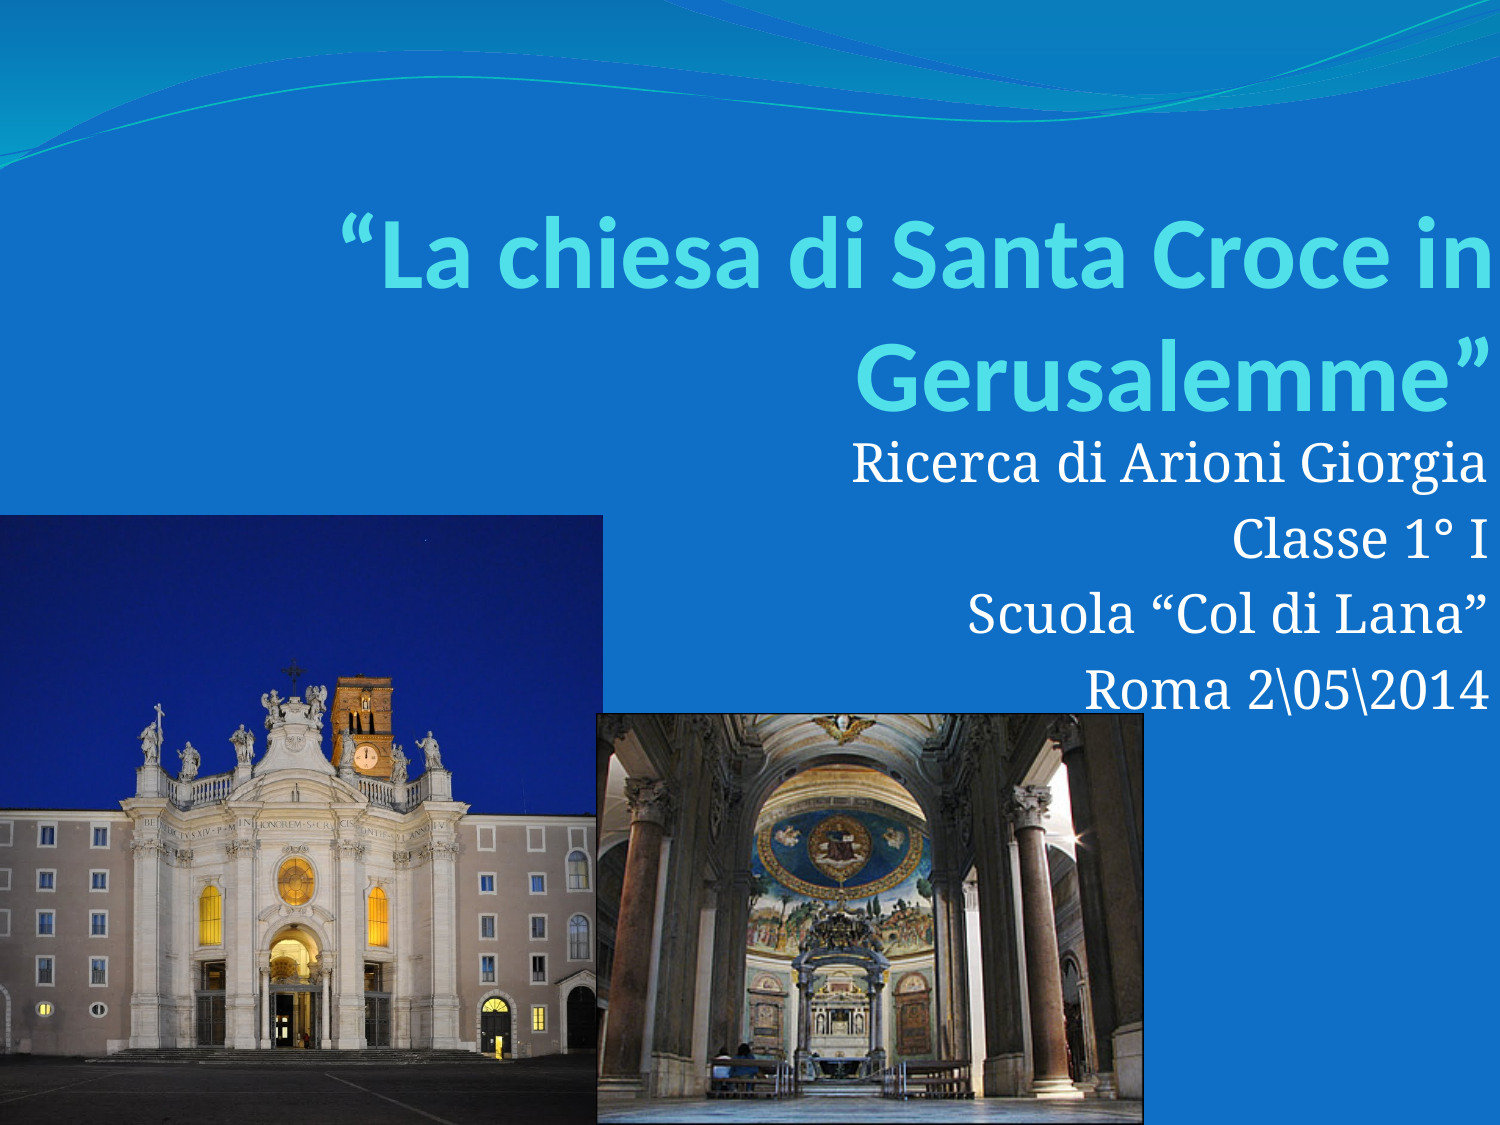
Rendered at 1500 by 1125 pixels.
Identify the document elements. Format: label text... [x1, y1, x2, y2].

title “La chiesa di Santa Croce in Gerusalemme” [194, 184, 1500, 433]
subtitle Ricerca di Arioni Giorgia Classe 1° I Scuola “Col di Lana” Roma 2\05\2014 [797, 420, 1500, 870]
picture [0, 514, 1144, 1125]
